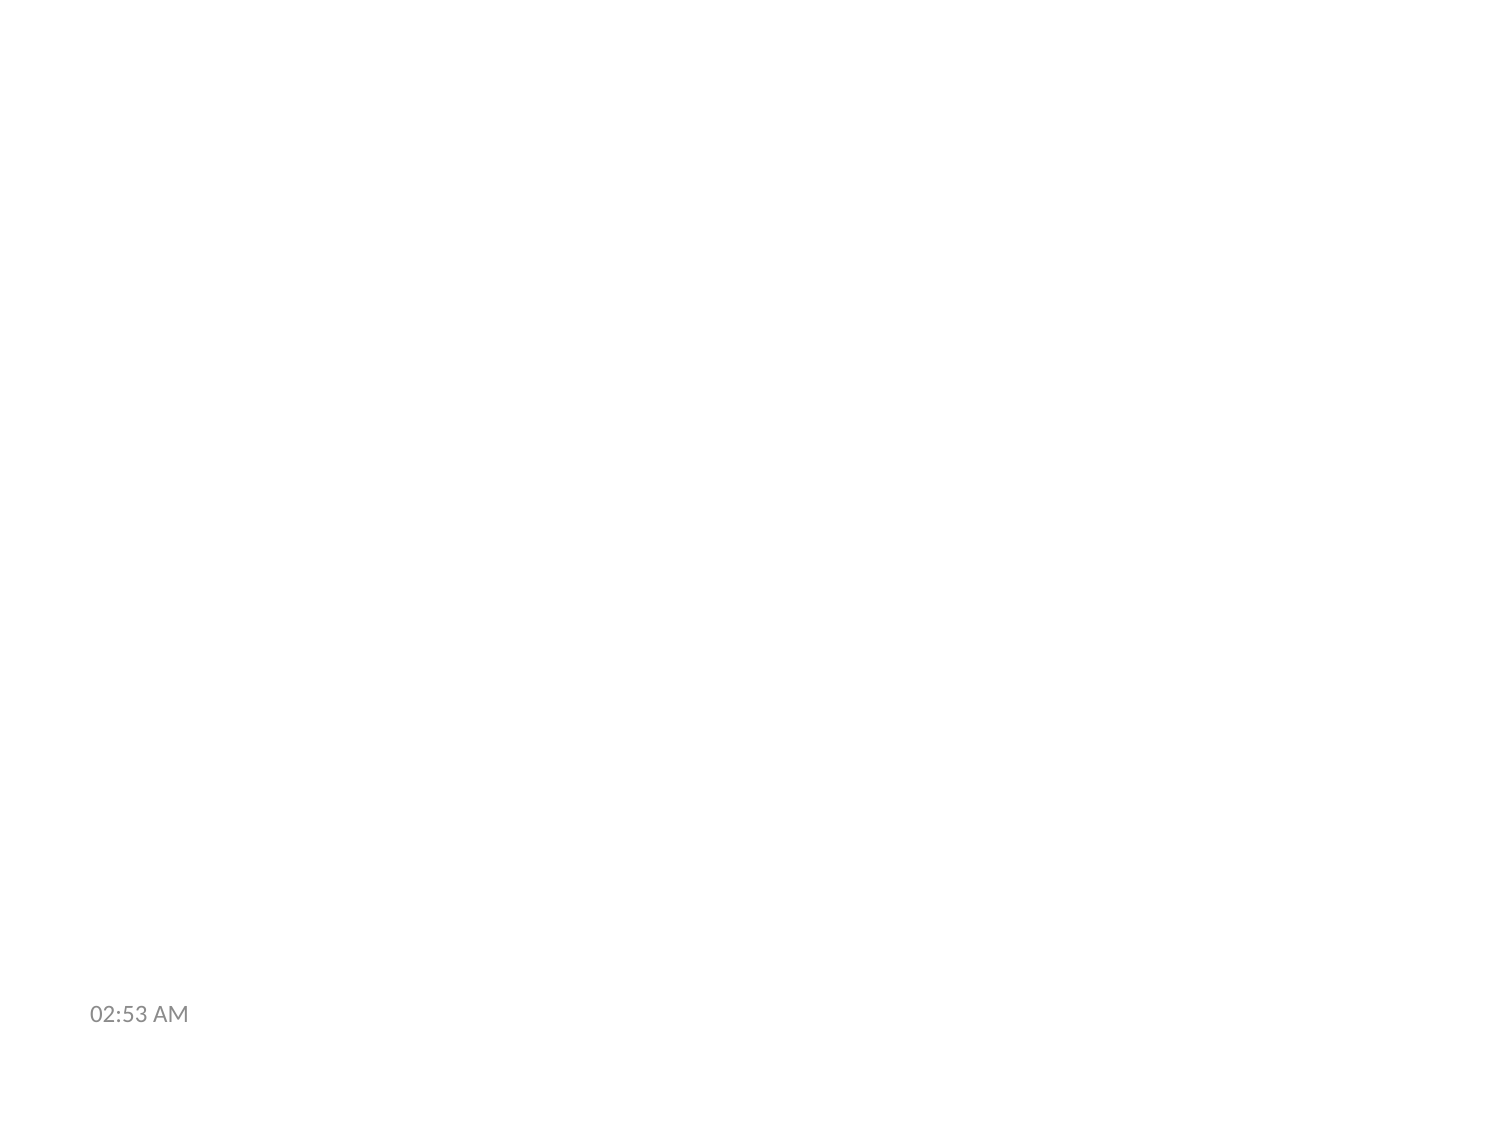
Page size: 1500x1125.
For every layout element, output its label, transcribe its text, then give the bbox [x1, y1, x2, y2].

text_box 3:35 PM [75, 982, 425, 1043]
